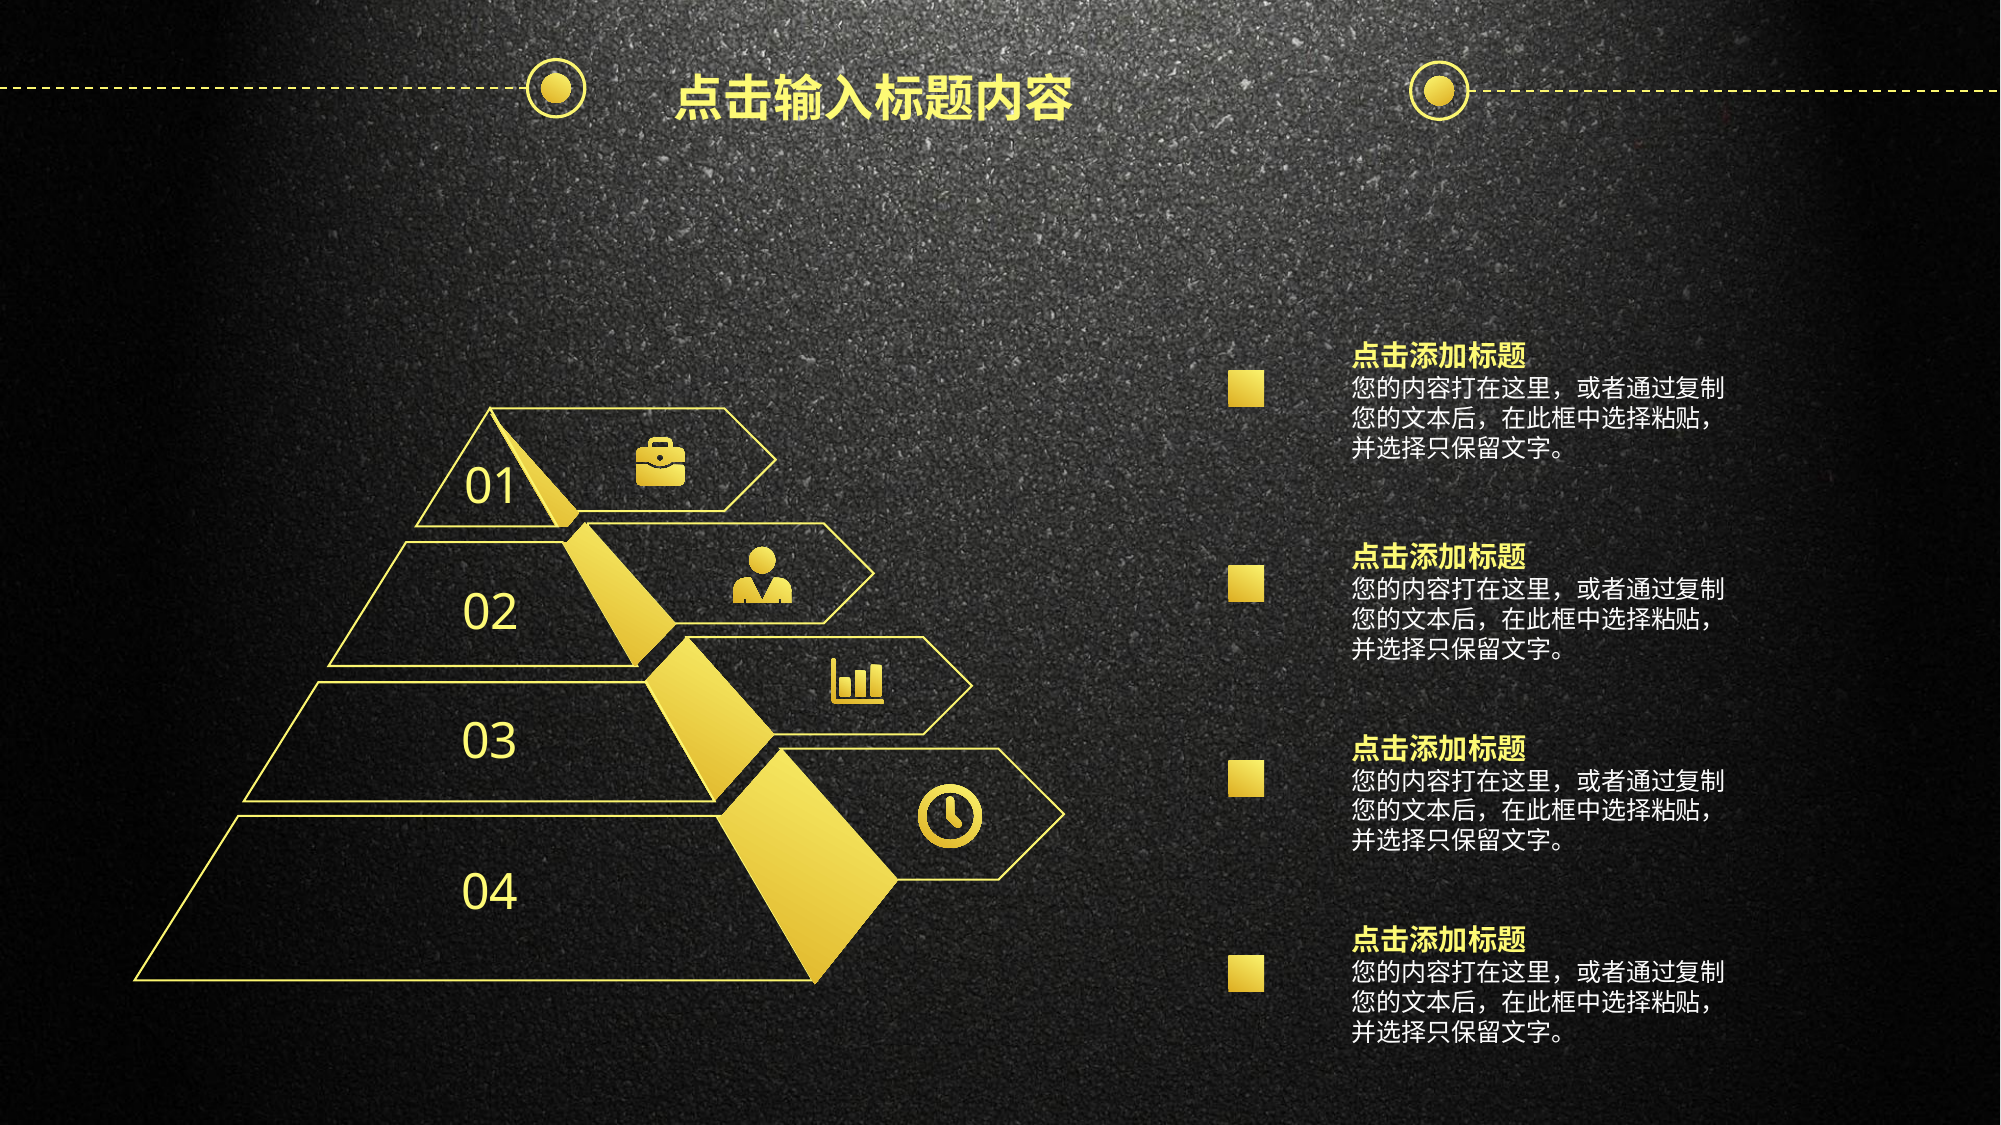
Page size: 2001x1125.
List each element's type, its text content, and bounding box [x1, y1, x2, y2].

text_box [134, 748, 1064, 985]
text_box [1423, 74, 1456, 107]
text_box 点击添加标题 您的内容打在这里，或者通过复制 您的文本后，在此框中选择粘贴， 并选择只保留文字。 [1336, 914, 1742, 1115]
picture [0, 0, 2001, 1125]
text_box [1227, 759, 1265, 797]
text_box 点击输入标题内容 [612, 42, 1089, 138]
text_box [1227, 954, 1265, 992]
text_box 点击添加标题 您的内容打在这里，或者通过复制 您的文本后，在此框中选择粘贴， 并选择只保留文字。 [1336, 531, 1742, 722]
text_box [540, 72, 572, 105]
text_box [381, 408, 776, 527]
text_box [1409, 61, 1470, 121]
text_box [1227, 564, 1265, 602]
text_box [526, 58, 586, 118]
text_box 点击添加标题 您的内容打在这里，或者通过复制 您的文本后，在此框中选择粘贴， 并选择只保留文字。 [1336, 330, 1742, 531]
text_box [243, 636, 972, 748]
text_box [328, 522, 874, 666]
text_box 点击添加标题 您的内容打在这里，或者通过复制 您的文本后，在此框中选择粘贴， 并选择只保留文字。 [1336, 722, 1742, 914]
text_box [1227, 370, 1265, 407]
